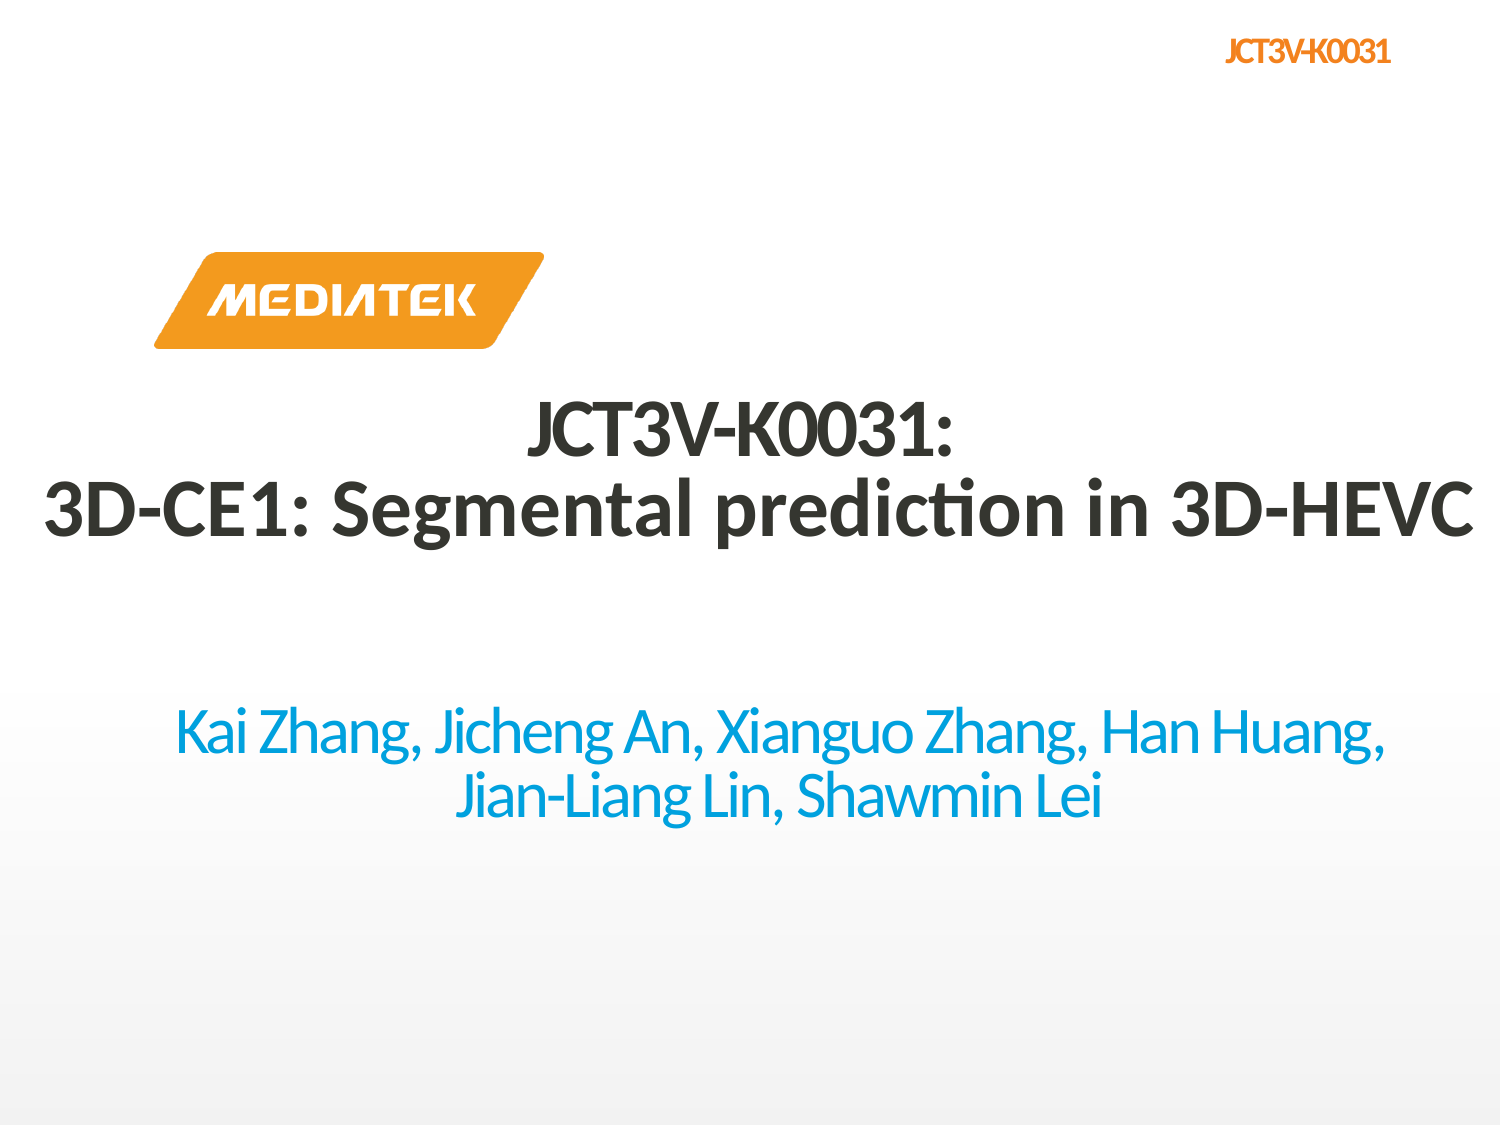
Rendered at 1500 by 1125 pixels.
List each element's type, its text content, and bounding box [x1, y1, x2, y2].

picture [154, 252, 544, 349]
text_box JCT3V-K0031: 3D-CE1: Segmental prediction in 3D-HEVC [5, 385, 1495, 705]
subtitle Kai Zhang, Jicheng An, Xianguo Zhang, Han Huang, Jian-Liang Lin, Shawmin Lei [135, 705, 1425, 1077]
